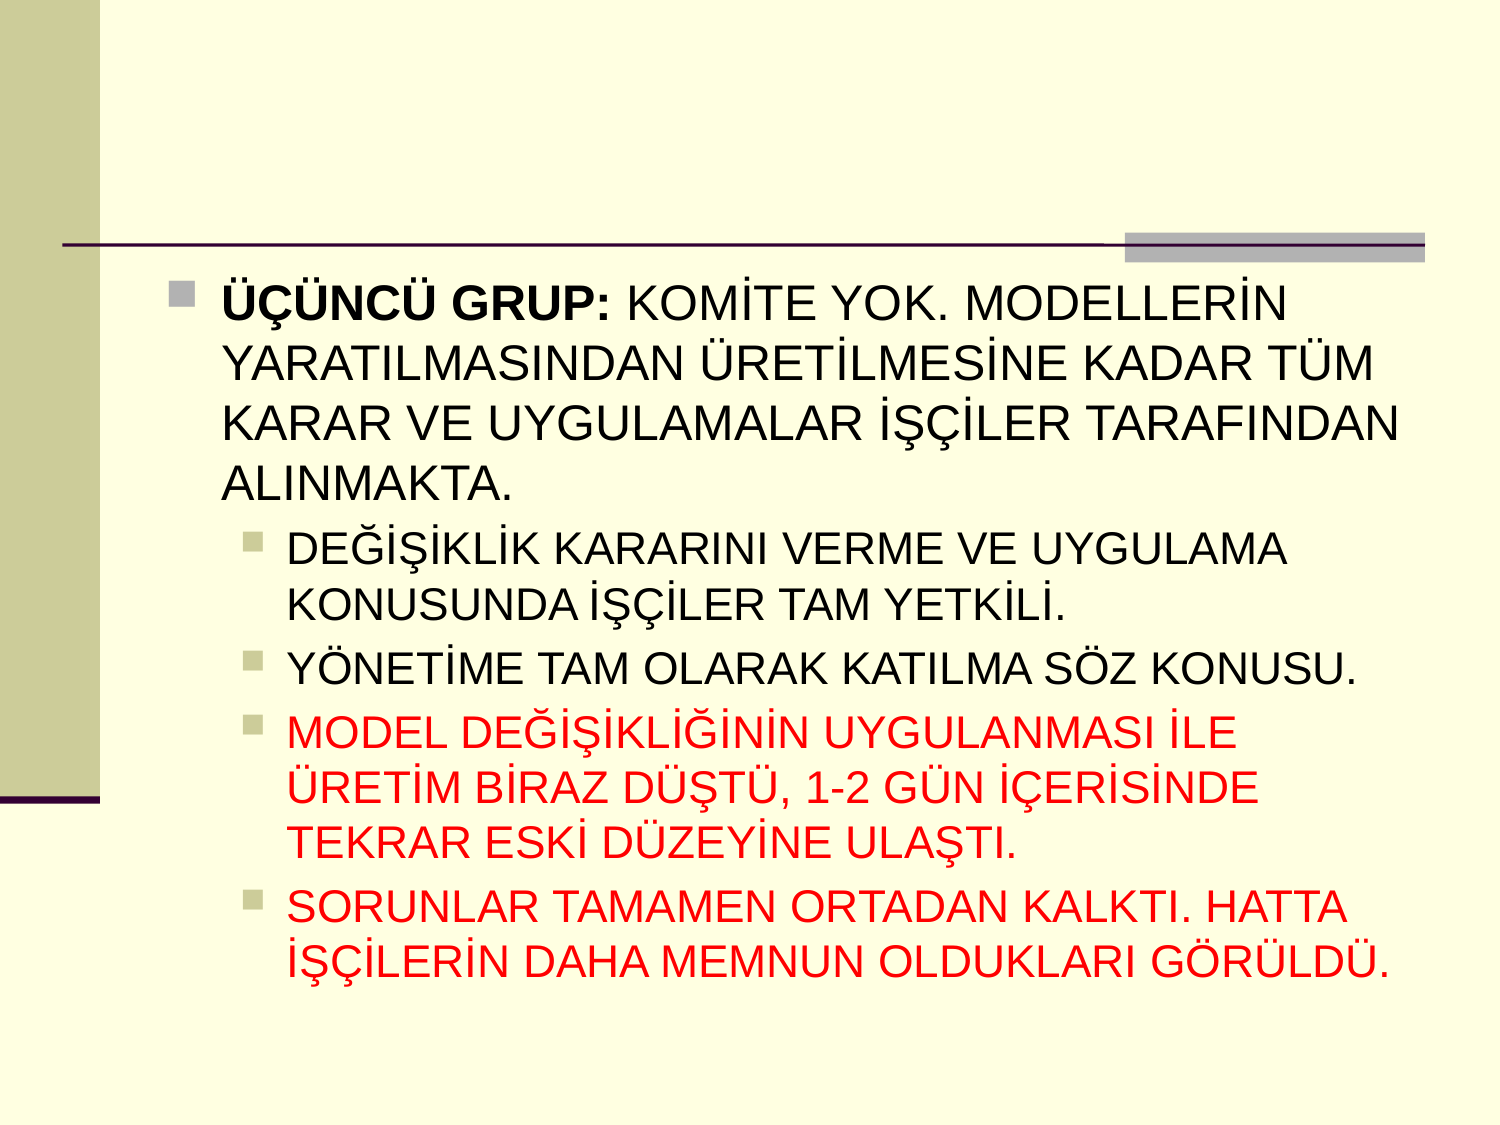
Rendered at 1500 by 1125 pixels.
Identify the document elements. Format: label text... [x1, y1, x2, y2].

list ÜÇÜNCÜ GRUP: KOMİTE YOK. MODELLERİN YARATILMASINDAN ÜRETİLMESİNE KADAR TÜM KARAR VE UYGULAMALAR İŞÇİLER TARAFINDAN ALINMAKTA. DEĞİŞİKLİK KARARINI VERME VE UYGULAMA KONUSUNDA İŞÇİLER TAM YETKİLİ. YÖNETİME TAM OLARAK KATILMA SÖZ KONUSU. MODEL DEĞİŞİKLİĞİNİN UYGULANMASI İLE ÜRETİM BİRAZ DÜŞTÜ, 1-2 GÜN İÇERİSİNDE TEKRAR ESKİ DÜZEYİNE ULAŞTI. SORUNLAR TAMAMEN ORTADAN KALKTI. HATTA İŞÇİLERİN DAHA MEMNUN OLDUKLARI GÖRÜLDÜ. [149, 262, 1426, 1006]
